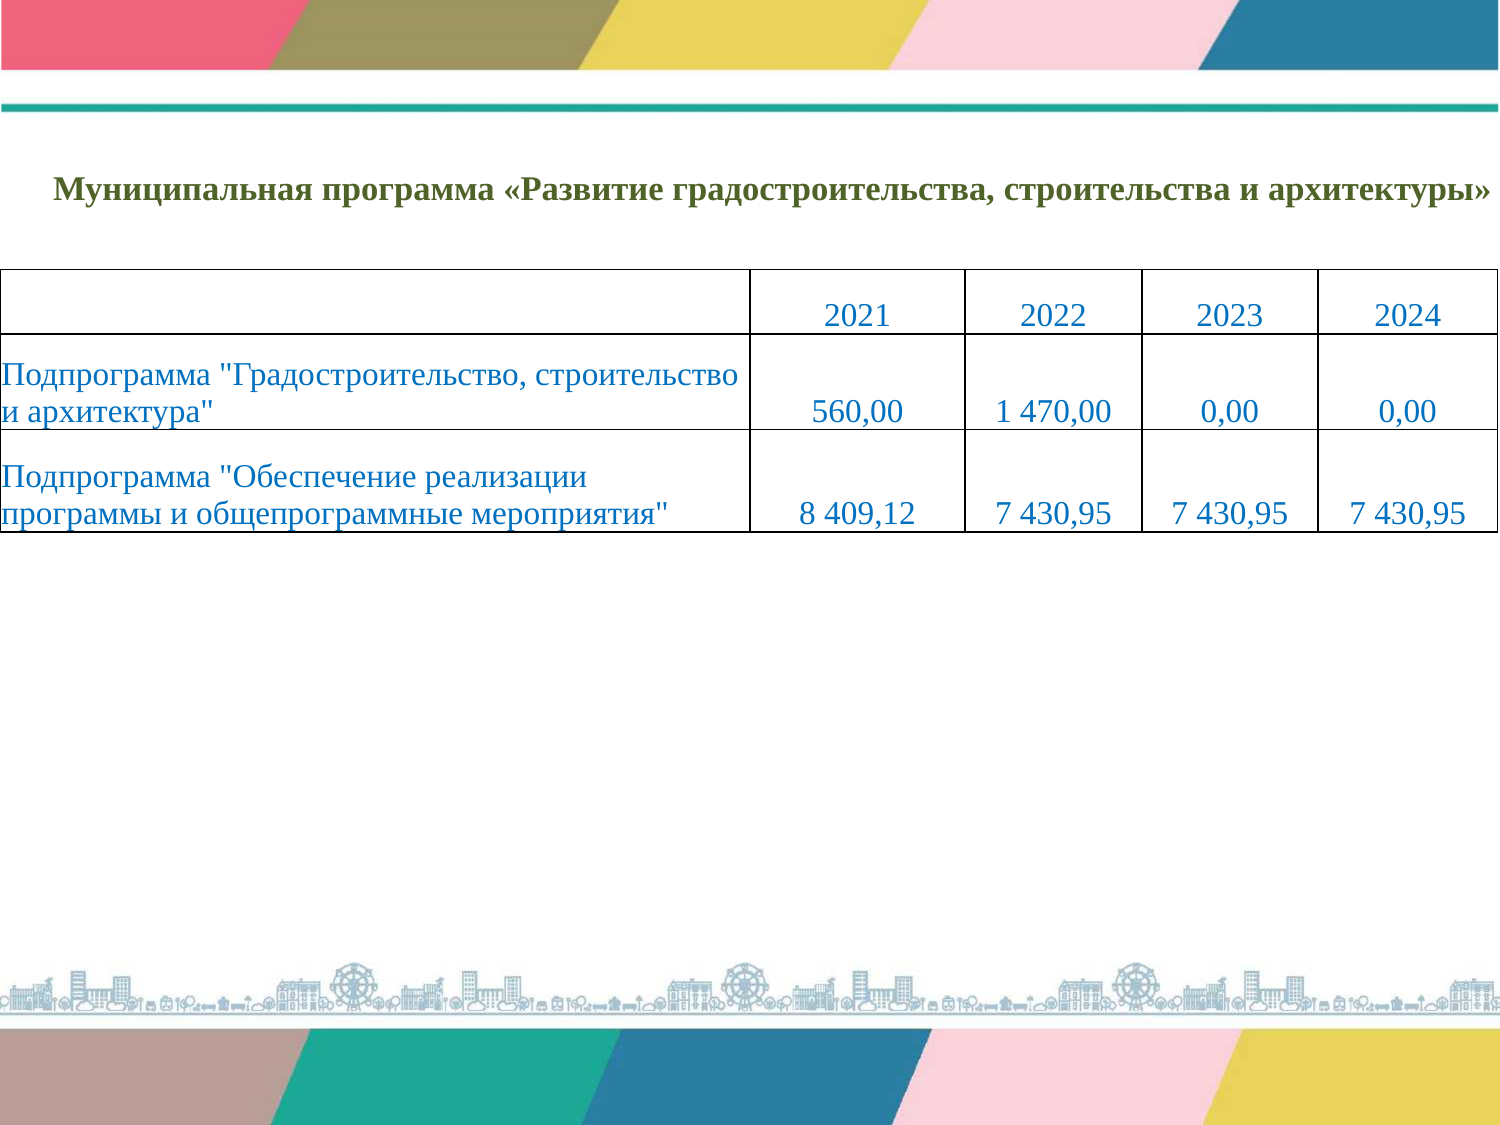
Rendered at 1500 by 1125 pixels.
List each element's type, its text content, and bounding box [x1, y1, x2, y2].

table_header 2022 [966, 270, 1141, 333]
picture [0, 0, 1500, 115]
table_cell 1 470,00 [966, 335, 1141, 429]
table_header [1, 270, 749, 333]
table_cell 0,00 [1319, 335, 1497, 429]
table_cell 7 430,95 [966, 430, 1141, 531]
table_cell 7 430,95 [1319, 430, 1497, 531]
title Муниципальная программа «Развитие градостроительства, строительства и архитектуры» [35, 121, 1500, 239]
table_header 2024 [1319, 270, 1497, 333]
table_header 2023 [1143, 270, 1317, 333]
table_cell 7 430,95 [1143, 430, 1317, 531]
picture [0, 962, 1500, 1125]
table_header 2021 [751, 270, 964, 333]
table_cell Подпрограмма "Обеспечение реализации программы и общепрограммные мероприятия" [1, 430, 749, 531]
table_cell Подпрограмма "Градостроительство, строительство и архитектура" [1, 335, 749, 429]
table_cell 0,00 [1143, 335, 1317, 429]
table_cell 8 409,12 [751, 430, 964, 531]
table_cell 560,00 [751, 335, 964, 429]
